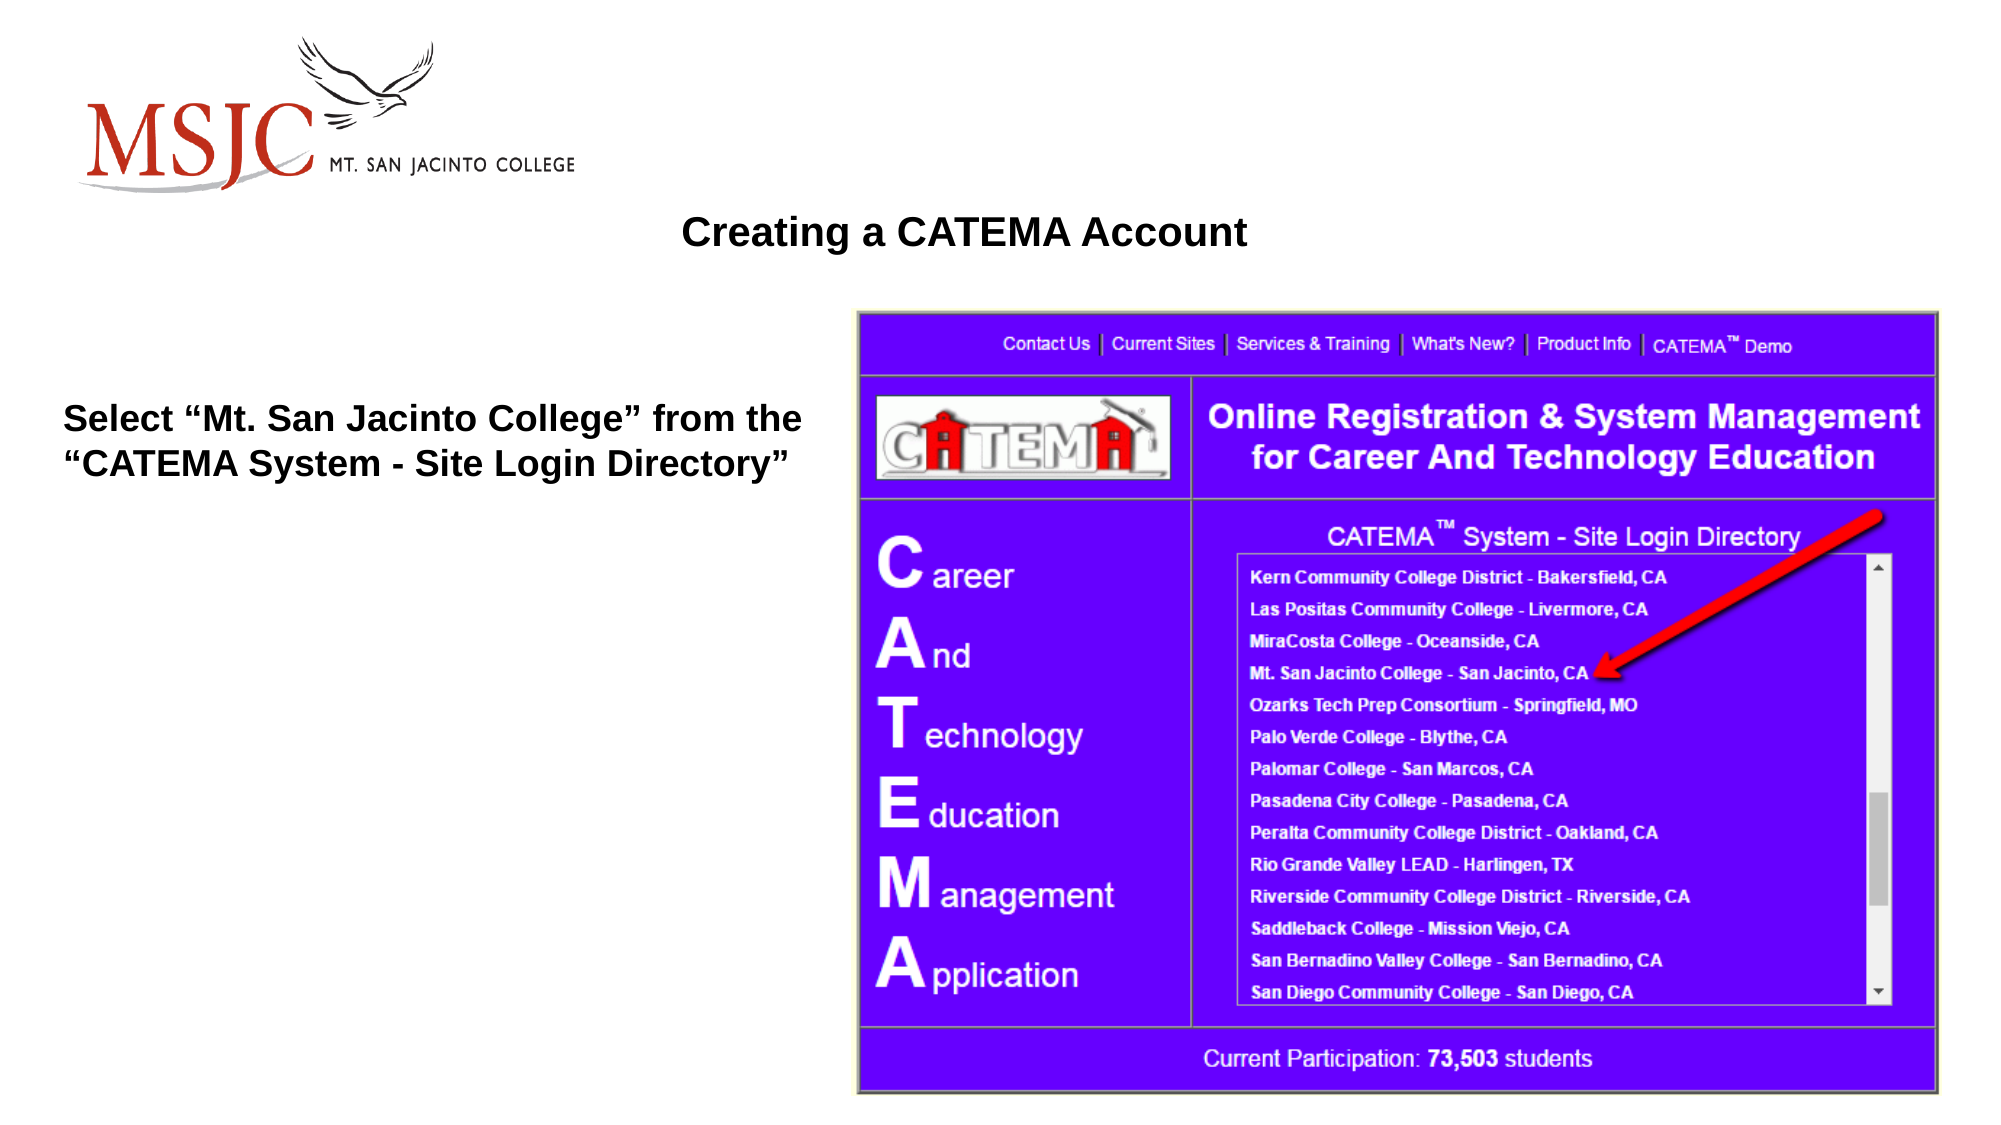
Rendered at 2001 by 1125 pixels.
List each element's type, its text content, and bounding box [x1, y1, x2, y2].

picture [851, 308, 1942, 1096]
picture [77, 36, 576, 193]
title Creating a CATEMA Account [102, 204, 1828, 261]
text_box Select “Mt. San Jacinto College” from the “CATEMA System - Site Login Directory” [48, 386, 833, 492]
